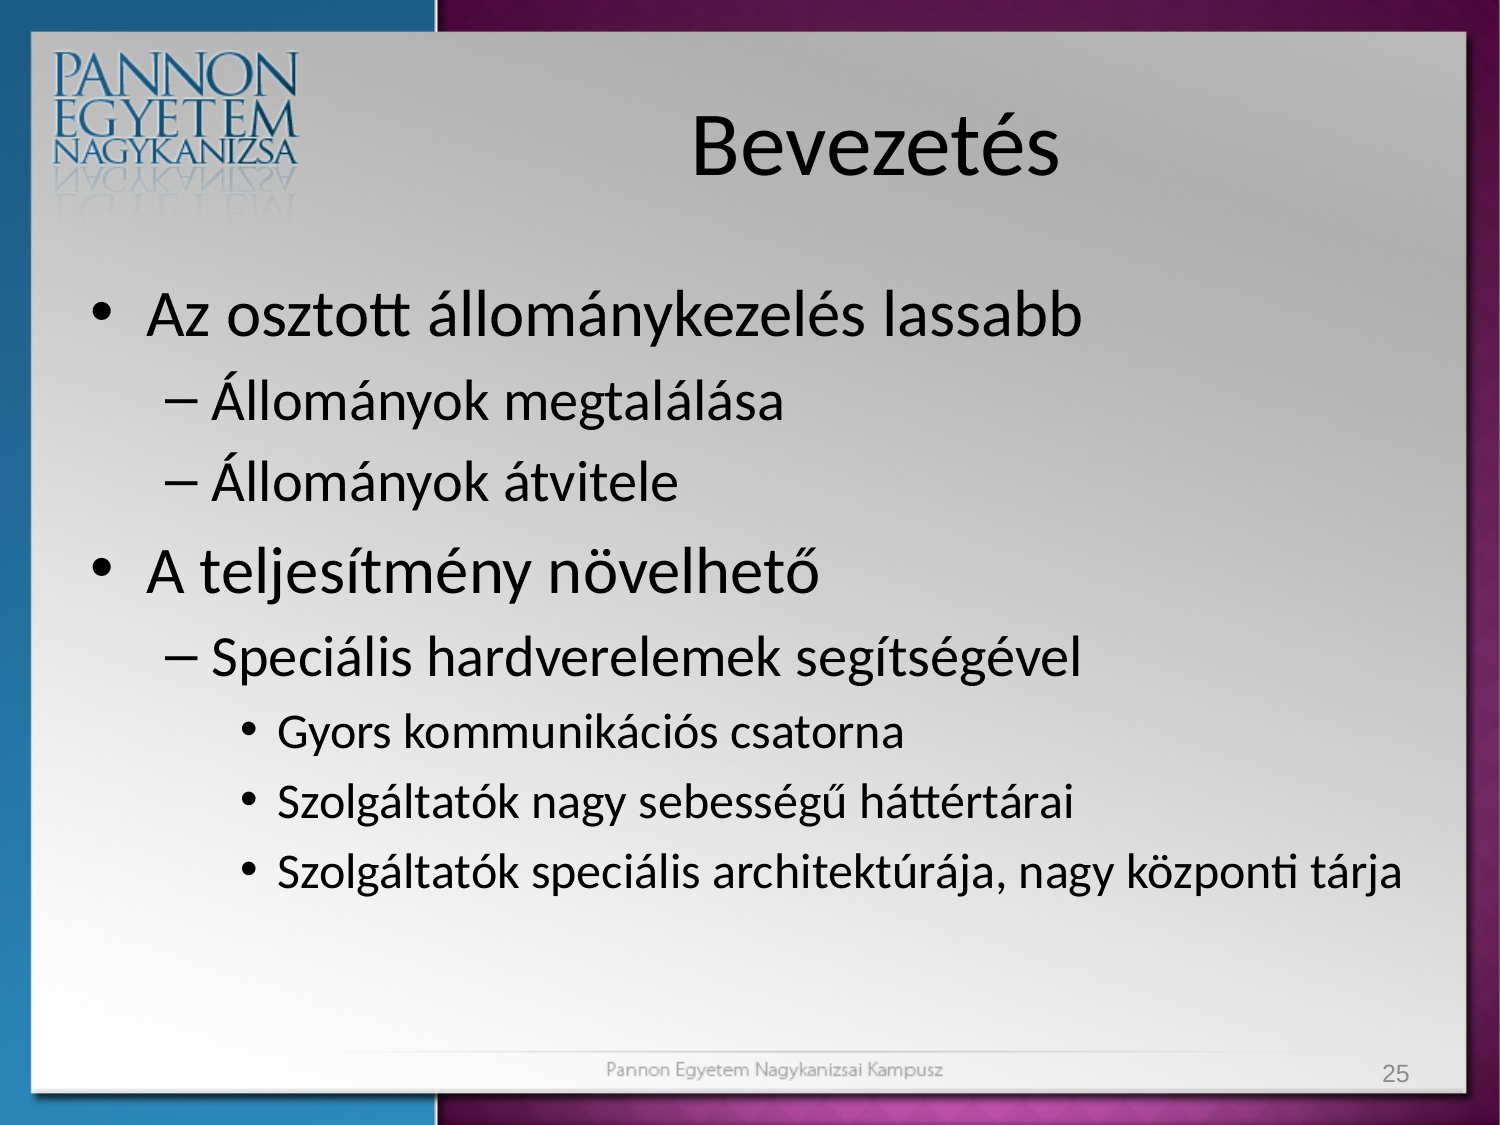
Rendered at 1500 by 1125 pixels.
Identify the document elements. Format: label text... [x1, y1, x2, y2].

slide_number 25 [1074, 1042, 1425, 1103]
picture [0, 0, 1500, 1125]
list Az osztott állománykezelés lassabb Állományok megtalálása Állományok átvitele A teljesítmény növelhető Speciális hardverelemek segítségével Gyors kommunikációs csatorna Szolgáltatók nagy sebességű háttértárai Szolgáltatók speciális architektúrája, nagy központi tárja [75, 262, 1425, 1038]
title Bevezetés [328, 45, 1425, 233]
